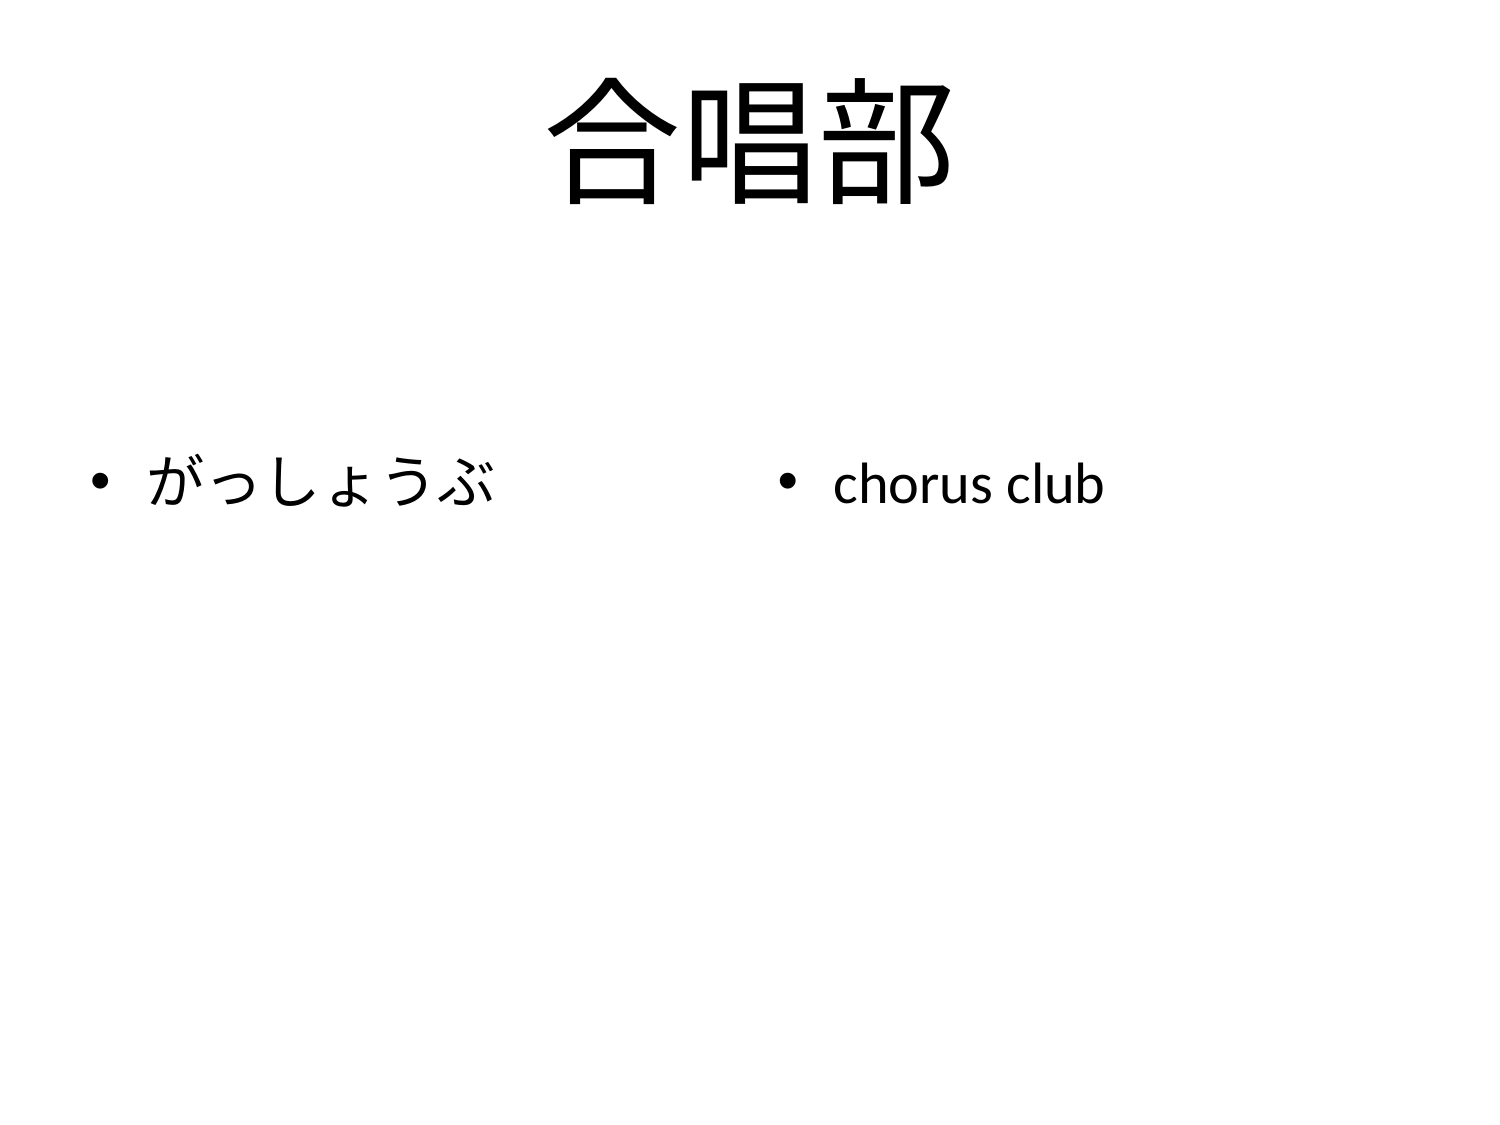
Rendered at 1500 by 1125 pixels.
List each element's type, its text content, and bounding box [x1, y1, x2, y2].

list がっしょうぶ [74, 437, 738, 1006]
title 合唱部 [74, 44, 1426, 233]
list chorus club [762, 437, 1426, 1006]
